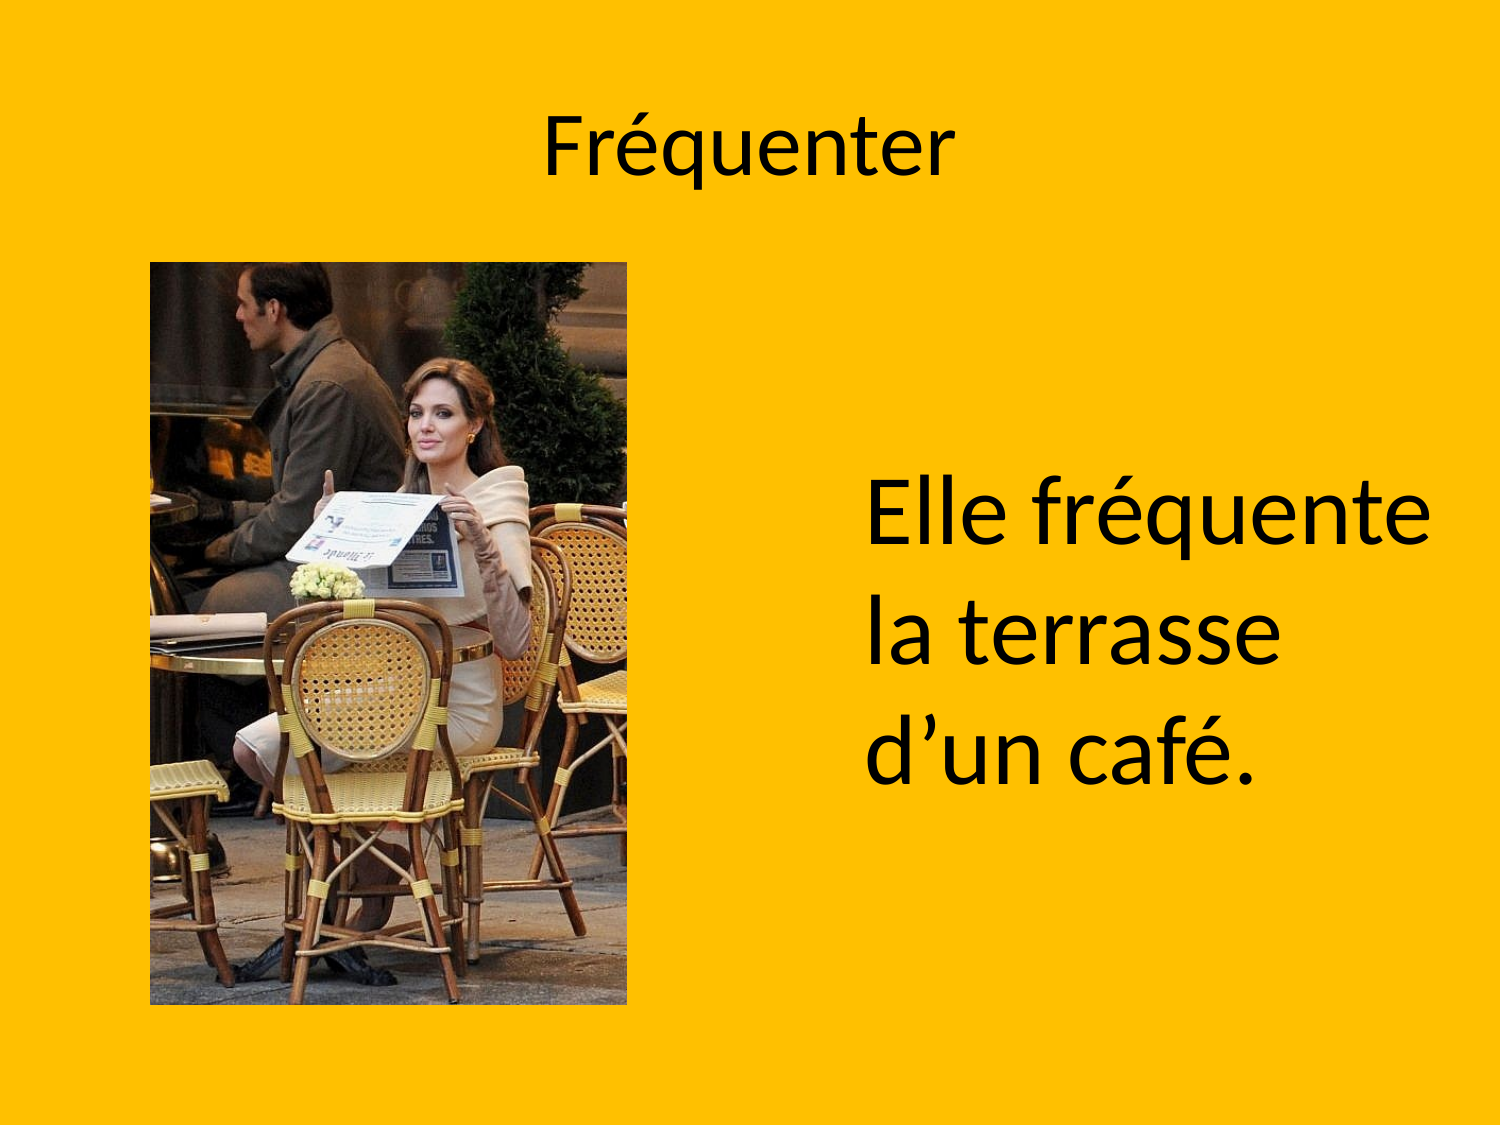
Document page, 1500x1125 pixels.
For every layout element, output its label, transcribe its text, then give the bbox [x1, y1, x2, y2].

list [149, 262, 627, 1006]
title Fréquenter [75, 45, 1425, 233]
text_box Elle fréquente la terrasse d’un café. [849, 437, 1450, 813]
